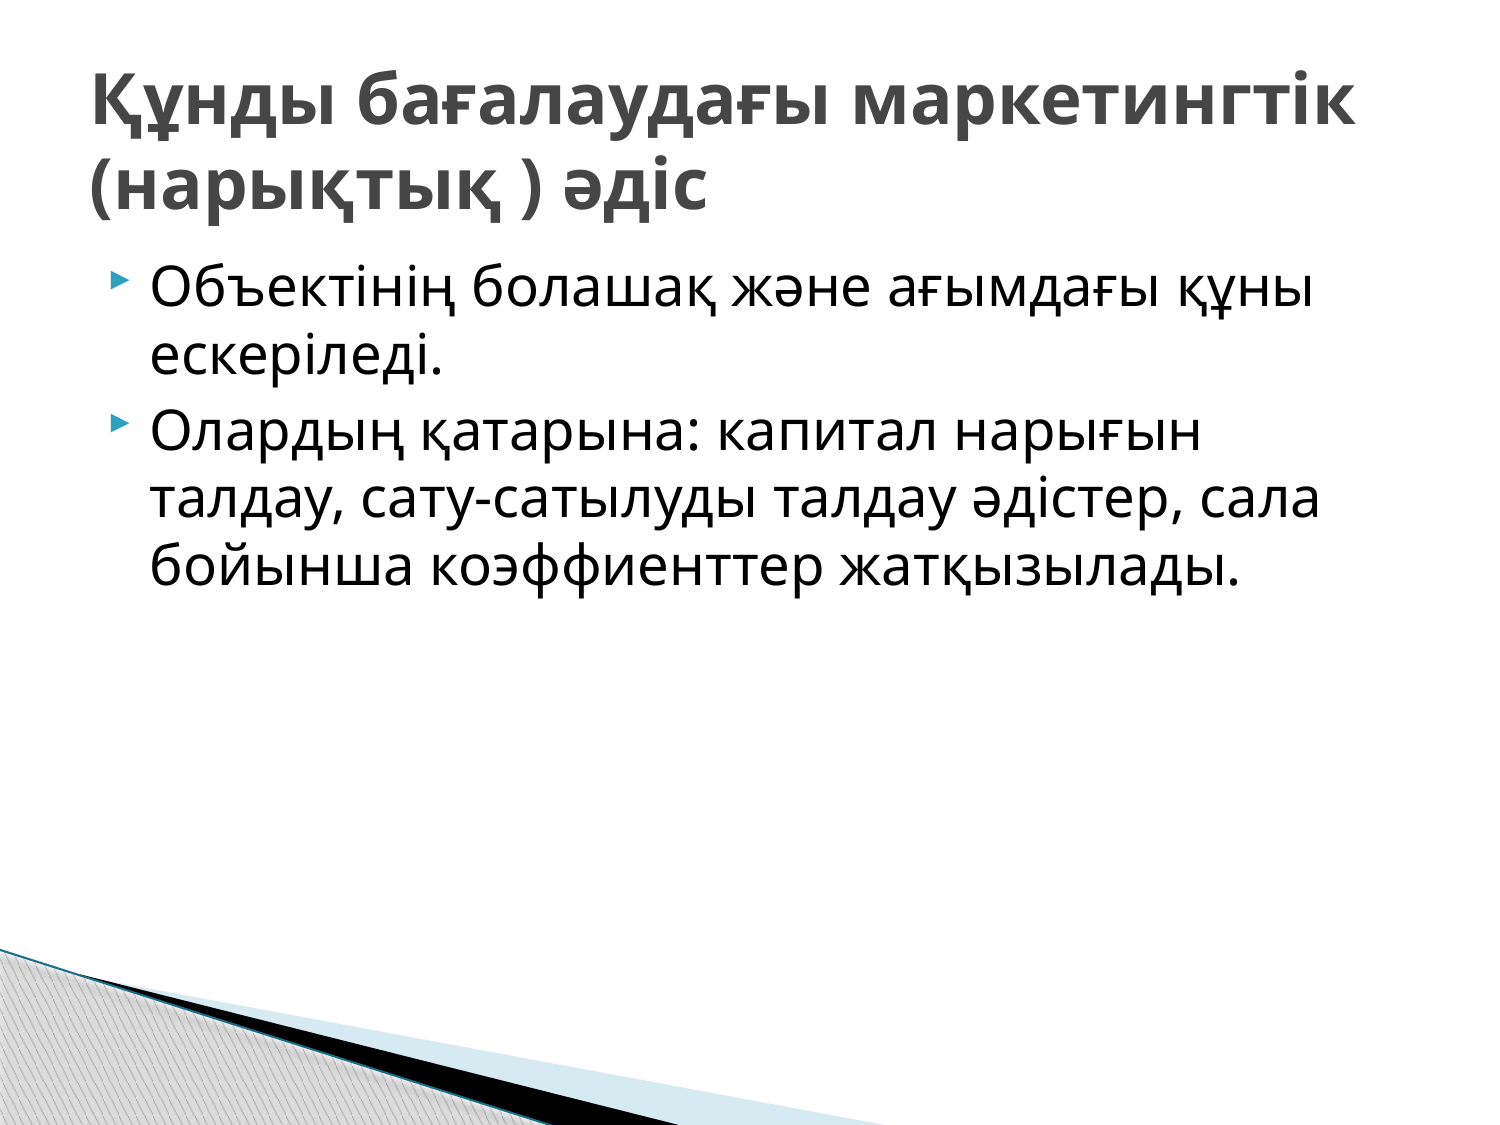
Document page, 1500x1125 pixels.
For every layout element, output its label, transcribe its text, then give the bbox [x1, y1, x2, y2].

list Объектінің болашақ және ағымдағы құны ескеріледі. Олардың қатарына: капитал нарығын талдау, сату-сатылуды талдау әдістер, сала бойынша коэффиенттер жатқызылады. [75, 243, 1425, 986]
title Құнды бағалаудағы маркетингтік (нарықтық ) әдіс [75, 45, 1425, 233]
